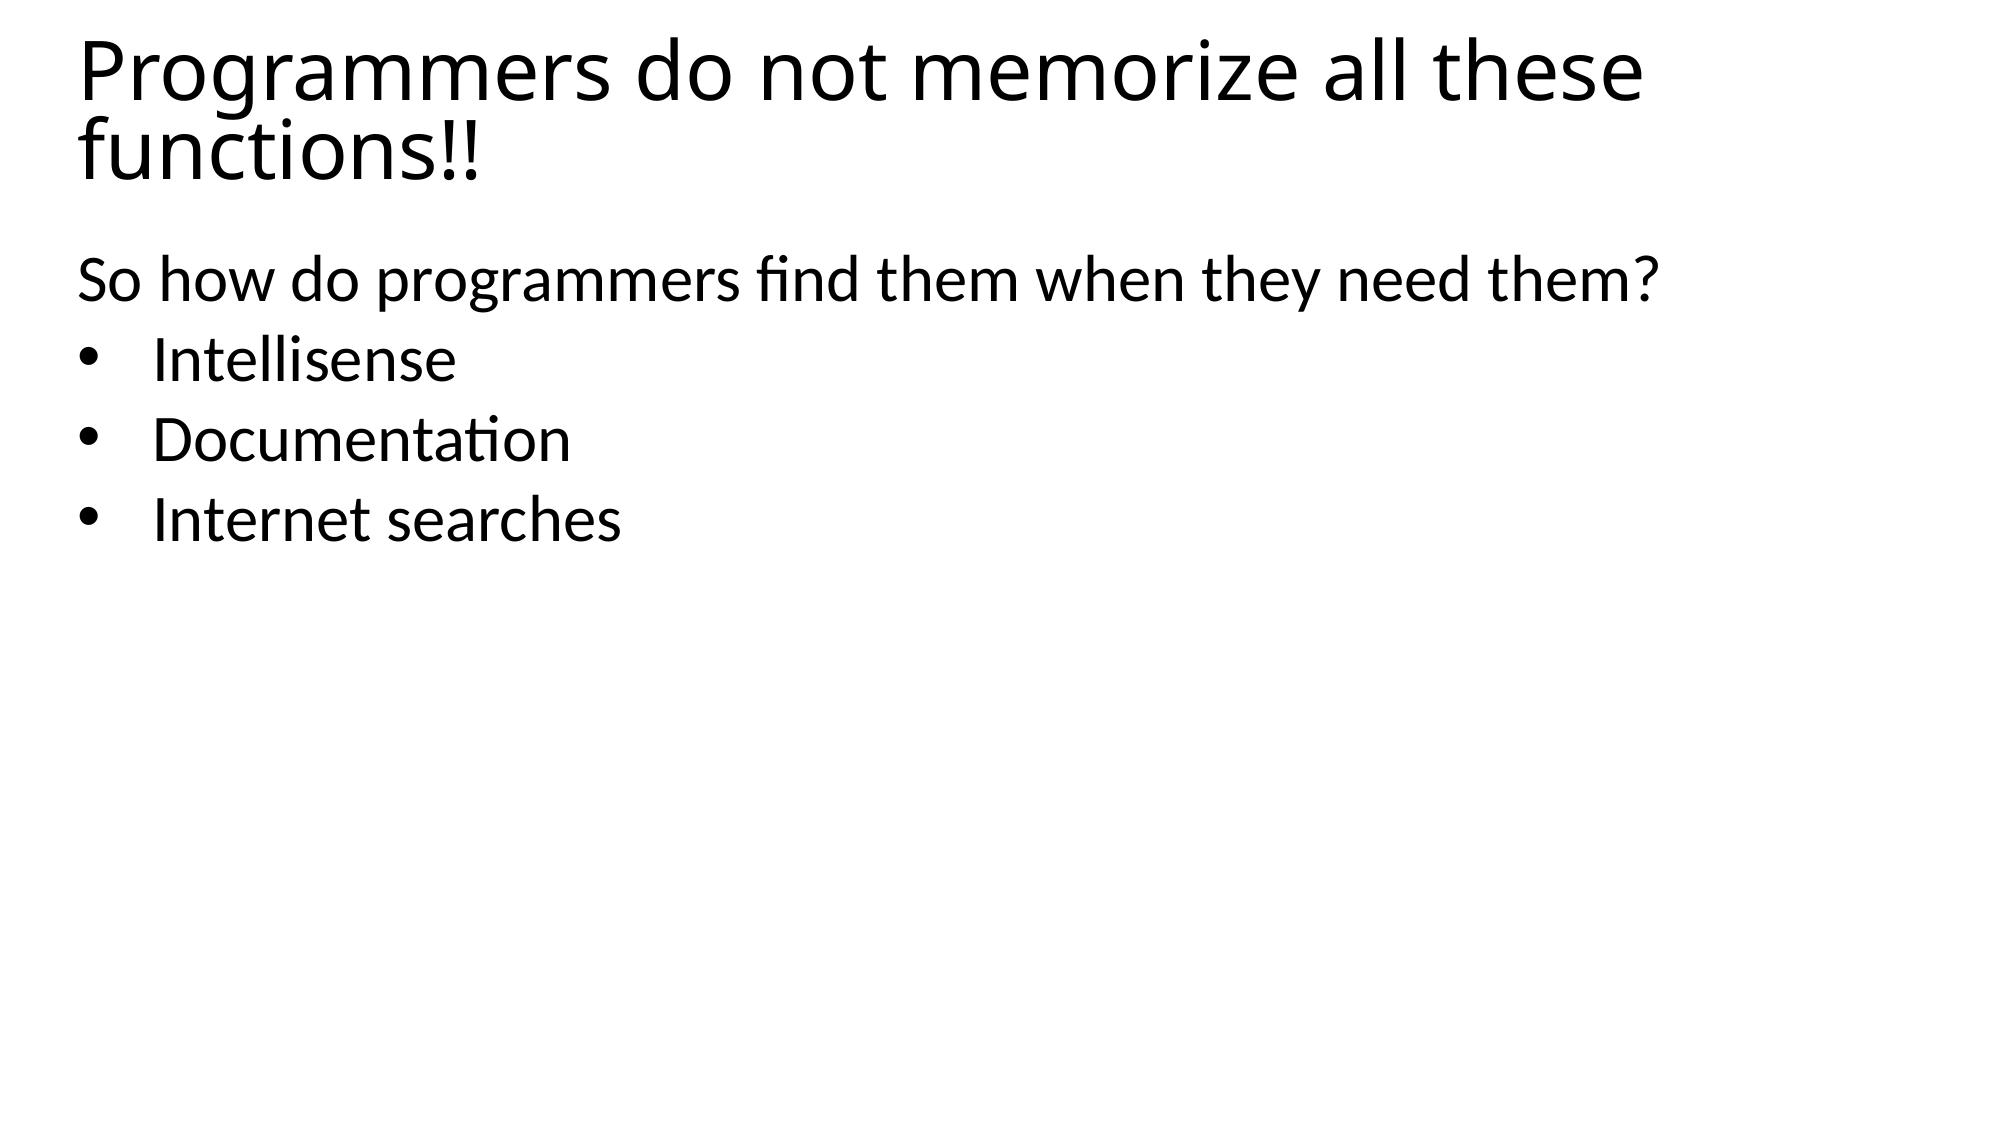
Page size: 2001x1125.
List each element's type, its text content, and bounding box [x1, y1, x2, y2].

list So how do programmers find them when they need them? Intellisense Documentation Internet searches [62, 227, 1953, 1096]
title Programmers do not memorize all these functions!! [62, 29, 1953, 205]
